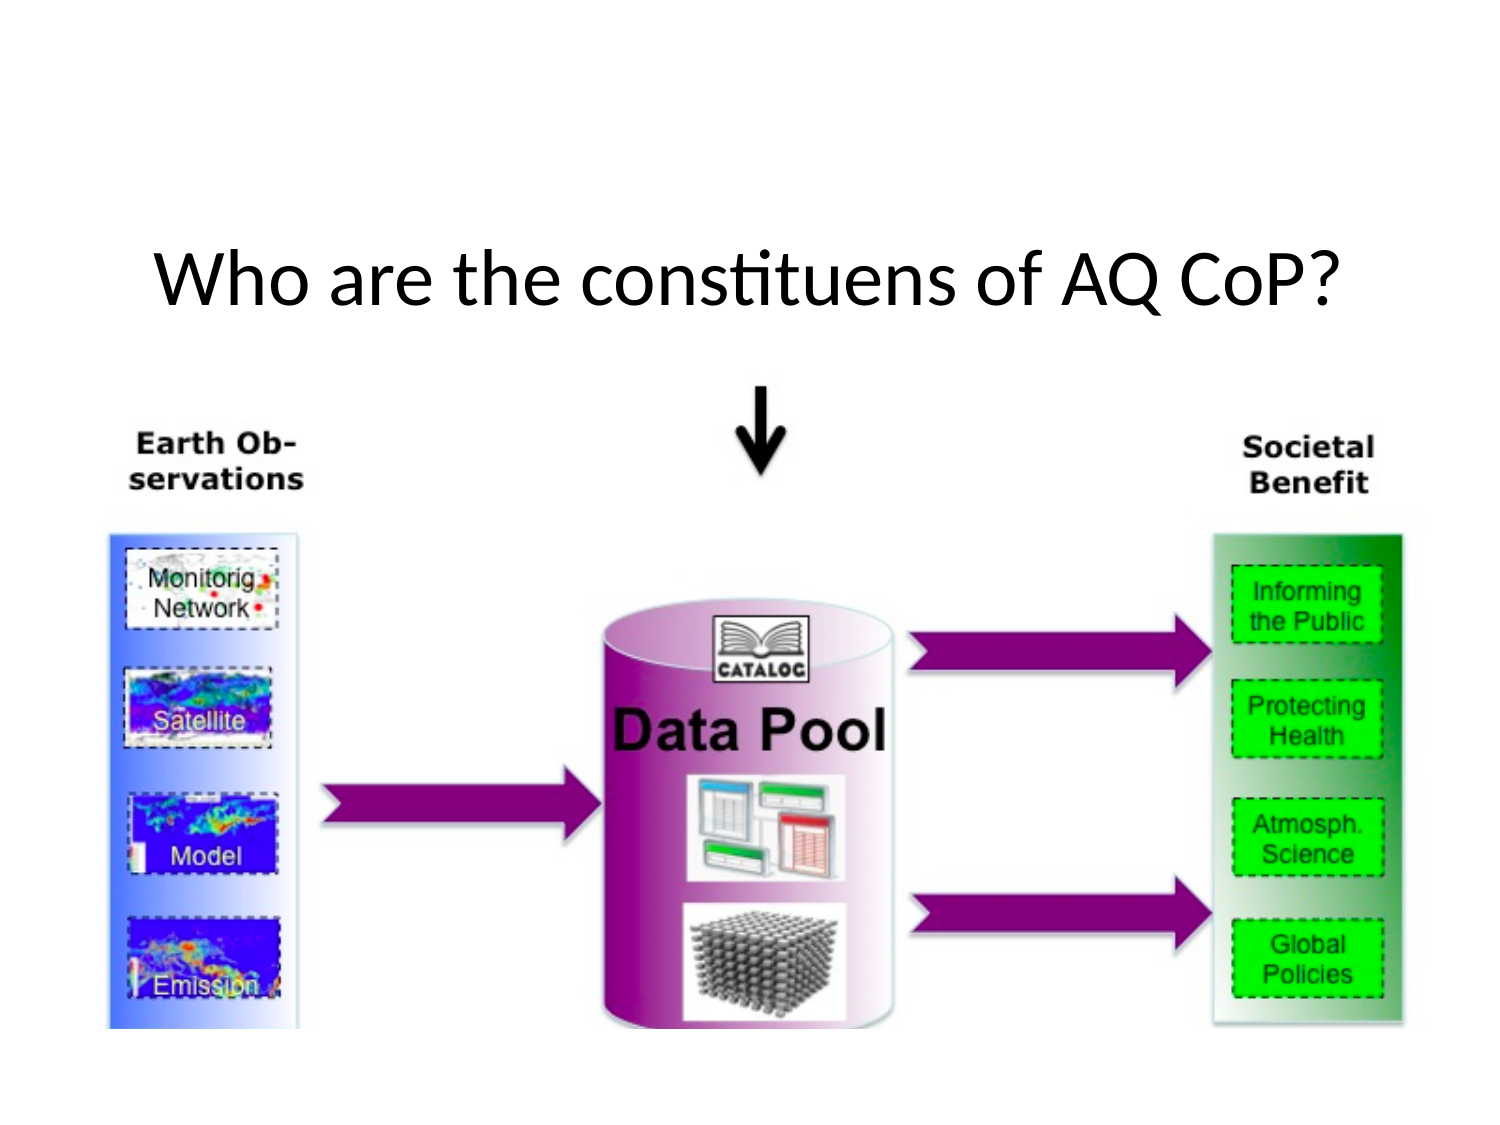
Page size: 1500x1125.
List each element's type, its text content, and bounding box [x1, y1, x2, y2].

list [74, 373, 1426, 1029]
title Who are the constituens of AQ CoP? [75, 178, 1425, 367]
